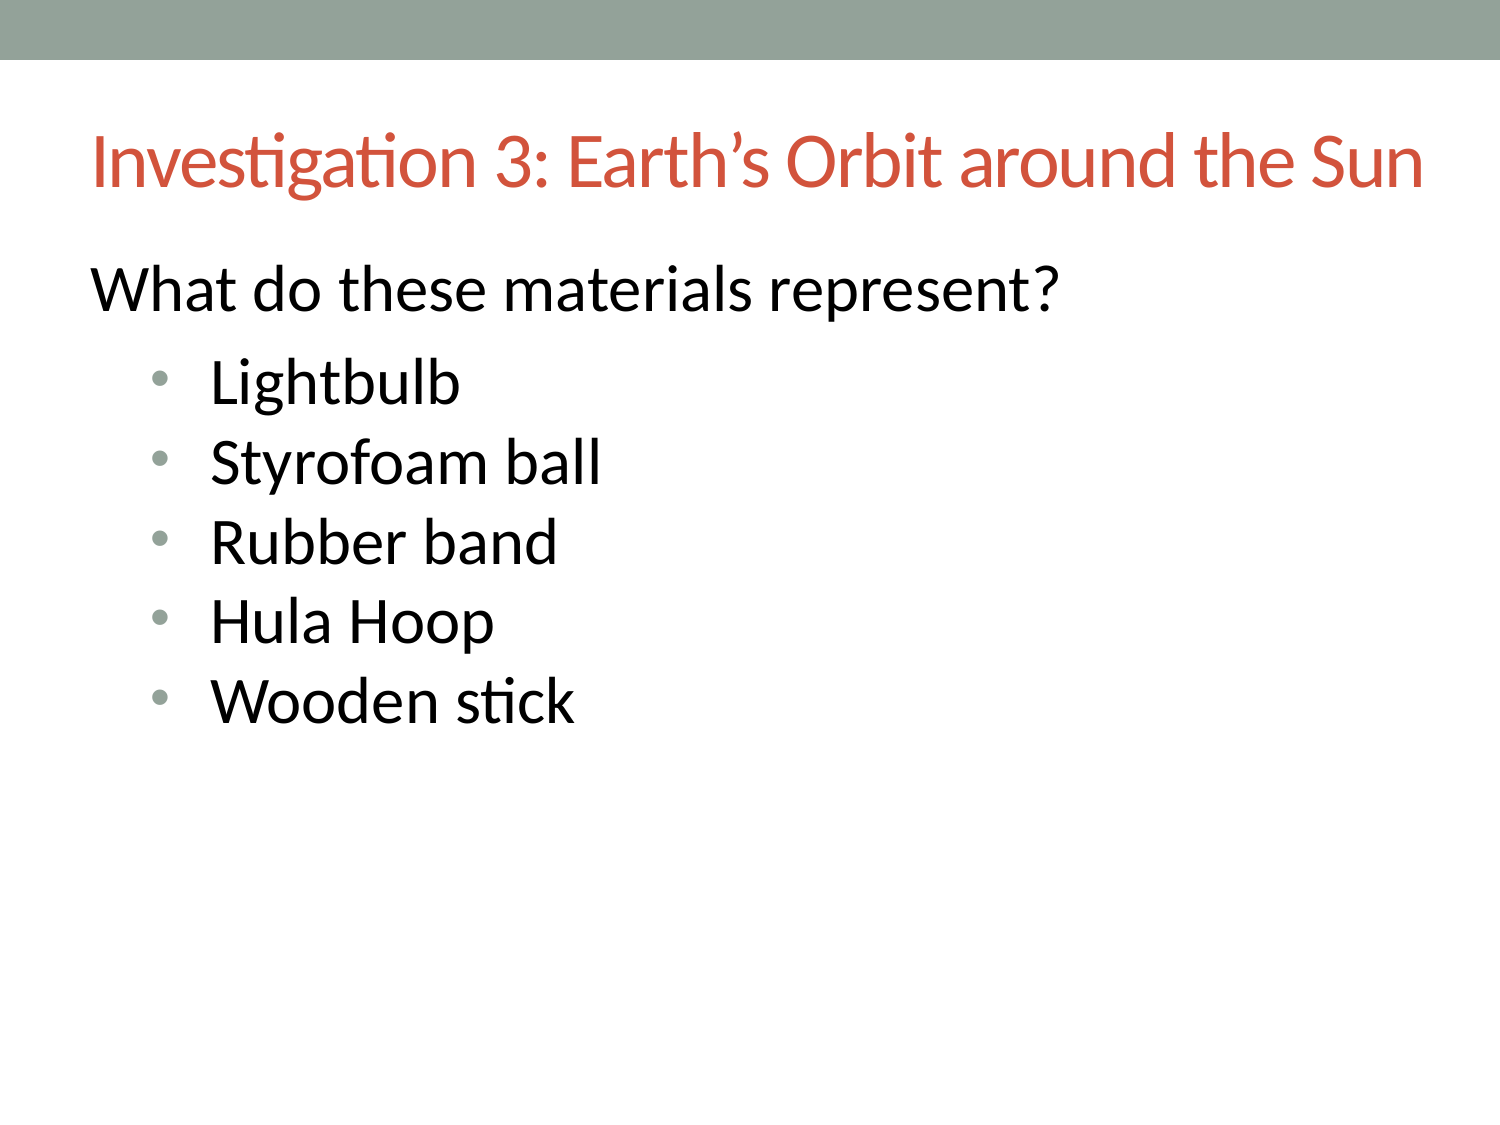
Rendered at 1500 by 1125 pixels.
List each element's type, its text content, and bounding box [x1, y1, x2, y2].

title Investigation 3: Earth’s Orbit around the Sun [75, 99, 1475, 213]
list What do these materials represent? Lightbulb Styrofoam ball Rubber band Hula Hoop Wooden stick [75, 237, 1450, 1100]
